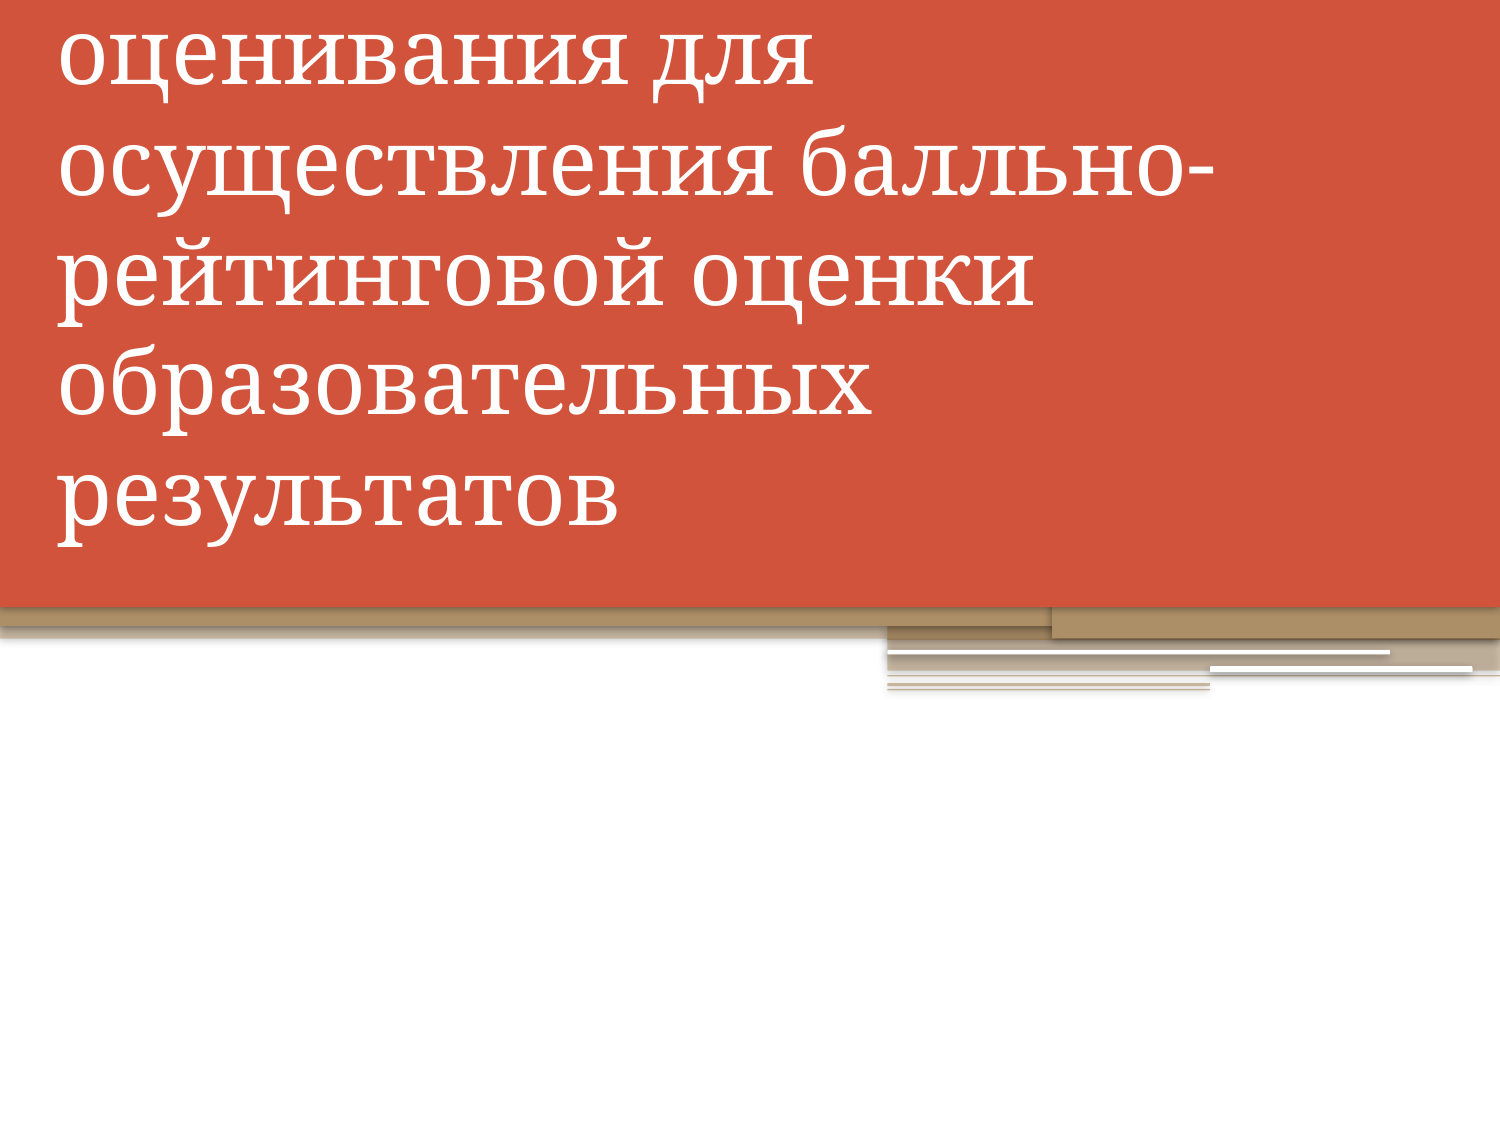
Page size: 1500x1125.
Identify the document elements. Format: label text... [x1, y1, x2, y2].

title Применение критериального оценивания для осуществления балльно-рейтинговой оценки образовательных результатов [41, 42, 1465, 551]
